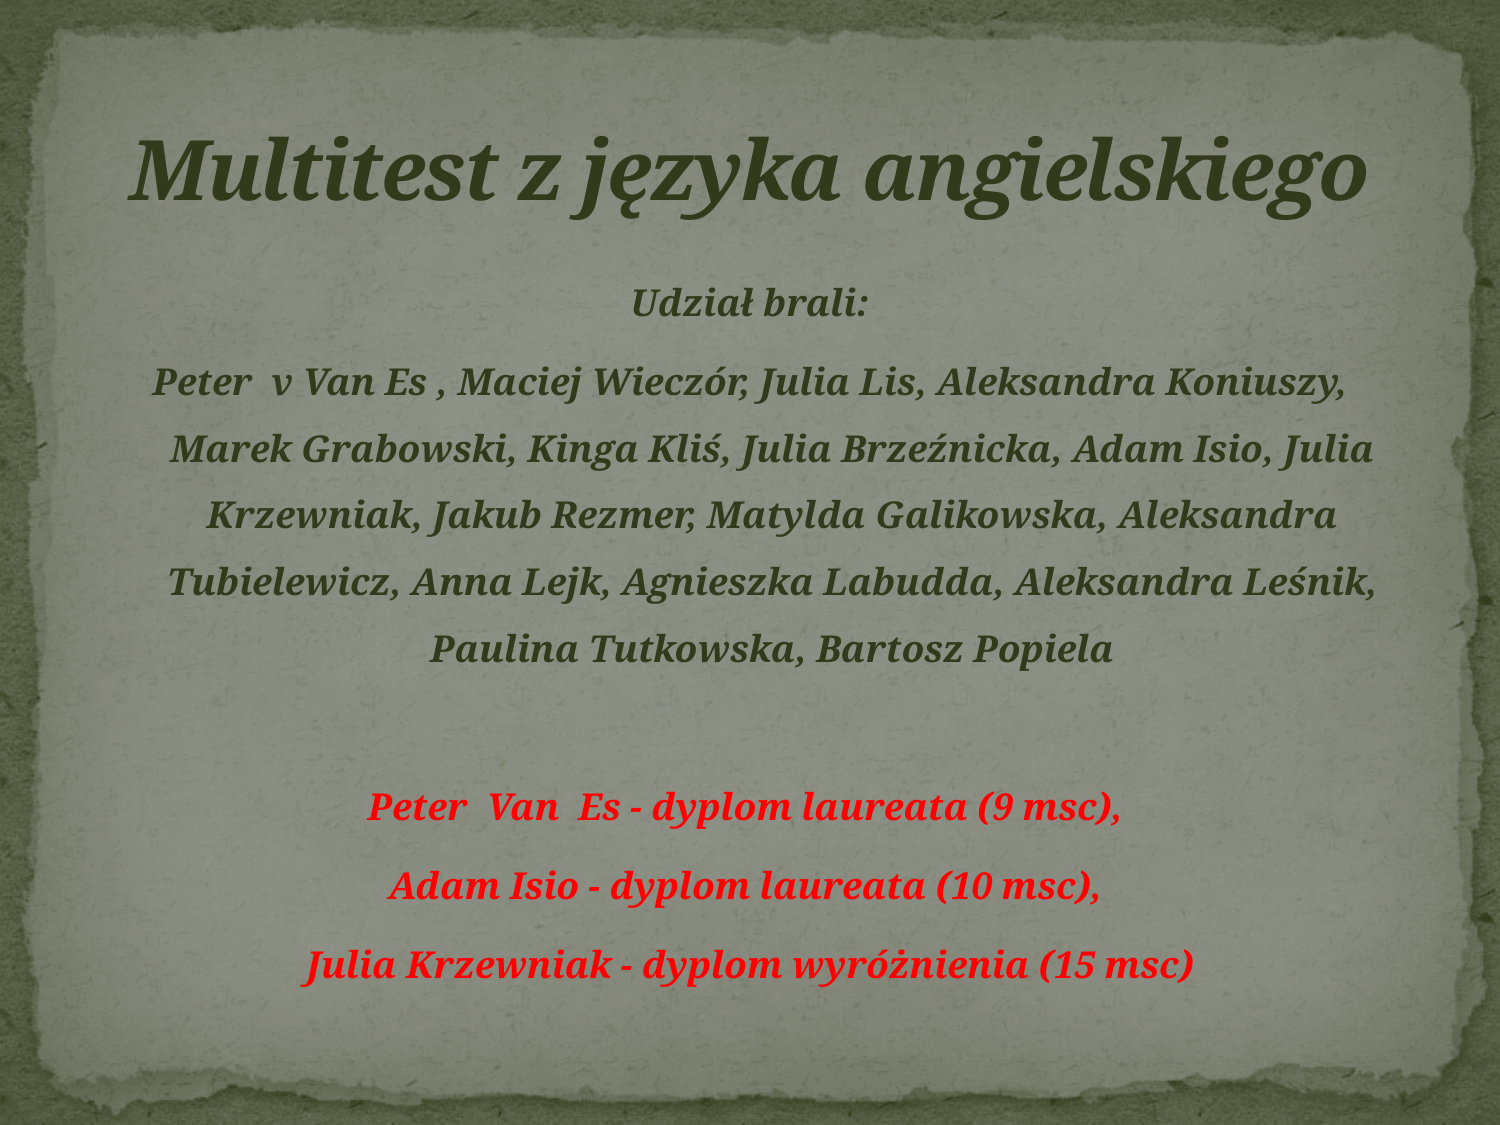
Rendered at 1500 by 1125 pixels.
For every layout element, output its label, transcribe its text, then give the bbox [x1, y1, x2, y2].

list Udział brali: Peter v Van Es , Maciej Wieczór, Julia Lis, Aleksandra Koniuszy, Marek Grabowski, Kinga Kliś, Julia Brzeźnicka, Adam Isio, Julia Krzewniak, Jakub Rezmer, Matylda Galikowska, Aleksandra Tubielewicz, Anna Lejk, Agnieszka Labudda, Aleksandra Leśnik, Paulina Tutkowska, Bartosz Popiela Peter Van Es - dyplom laureata (9 msc), Adam Isio - dyplom laureata (10 msc), Julia Krzewniak - dyplom wyróżnienia (15 msc) [75, 249, 1425, 1000]
title Multitest z języka angielskiego [74, 24, 1425, 225]
